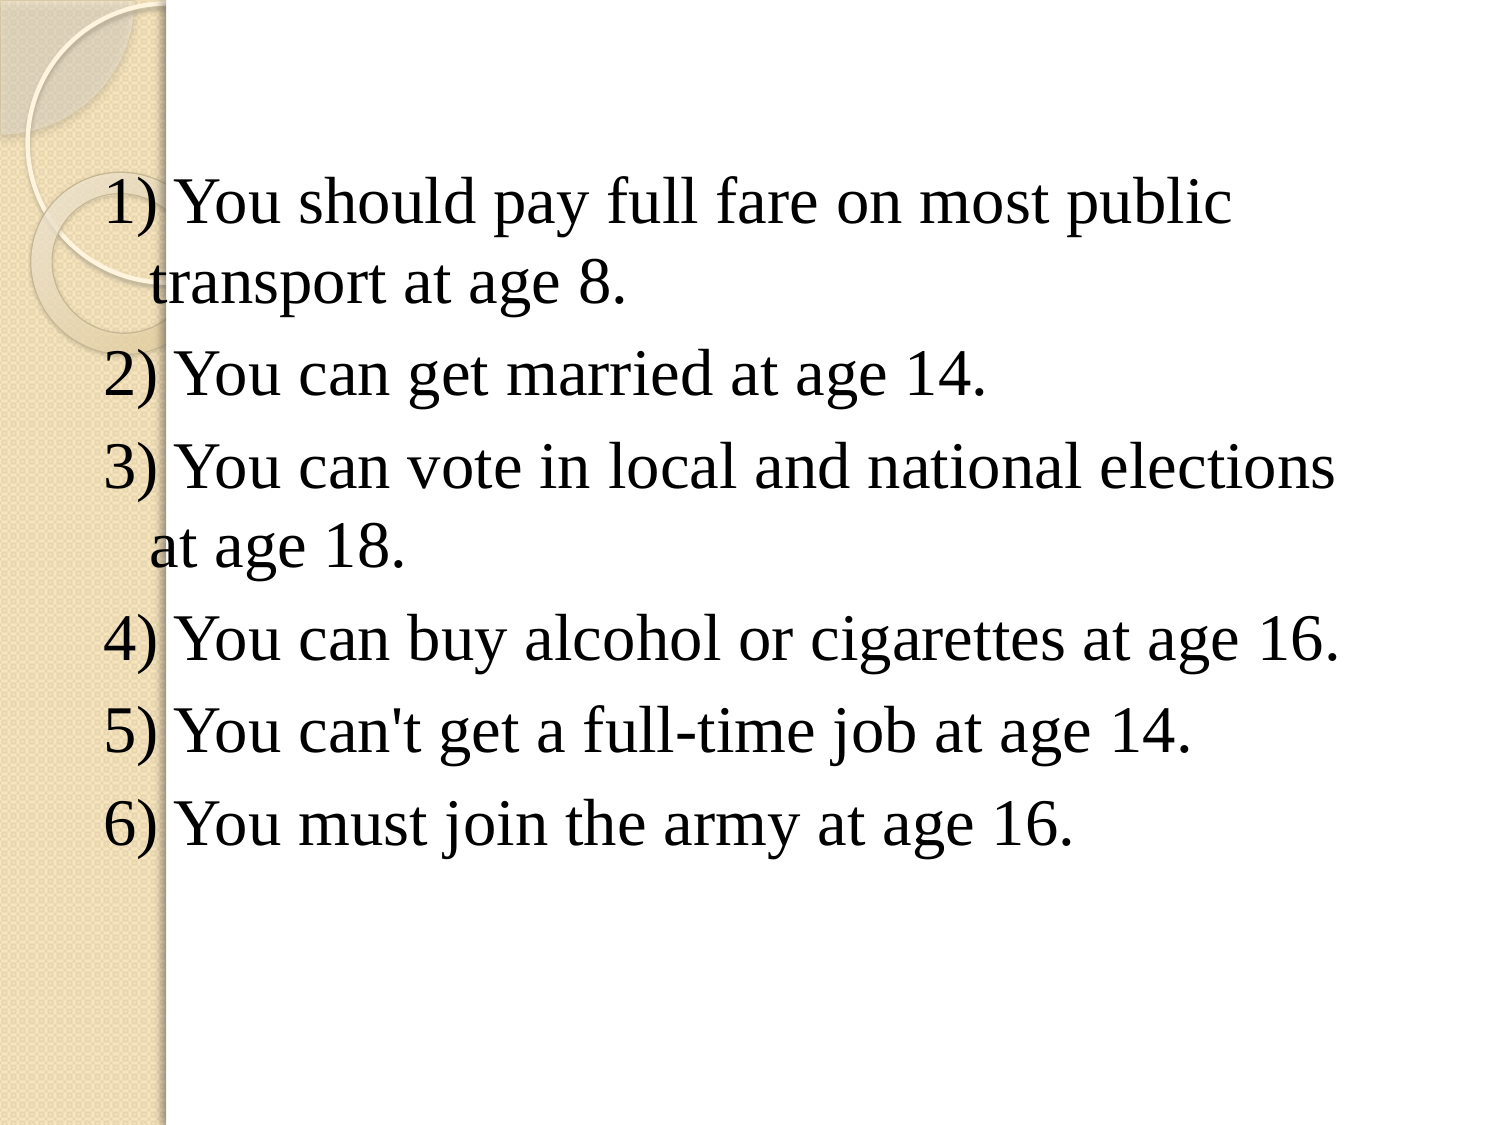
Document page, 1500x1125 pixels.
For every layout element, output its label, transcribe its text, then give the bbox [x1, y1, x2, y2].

list 1) You should pay full fare on most public transport at age 8. 2) You can get married at age 14. 3) You can vote in local and national elections at age 18. 4) You can buy alcohol or cigarettes at age 16. 5) You can't get a full-time job at age 14. 6) You must join the army at age 16. [75, 149, 1376, 1005]
